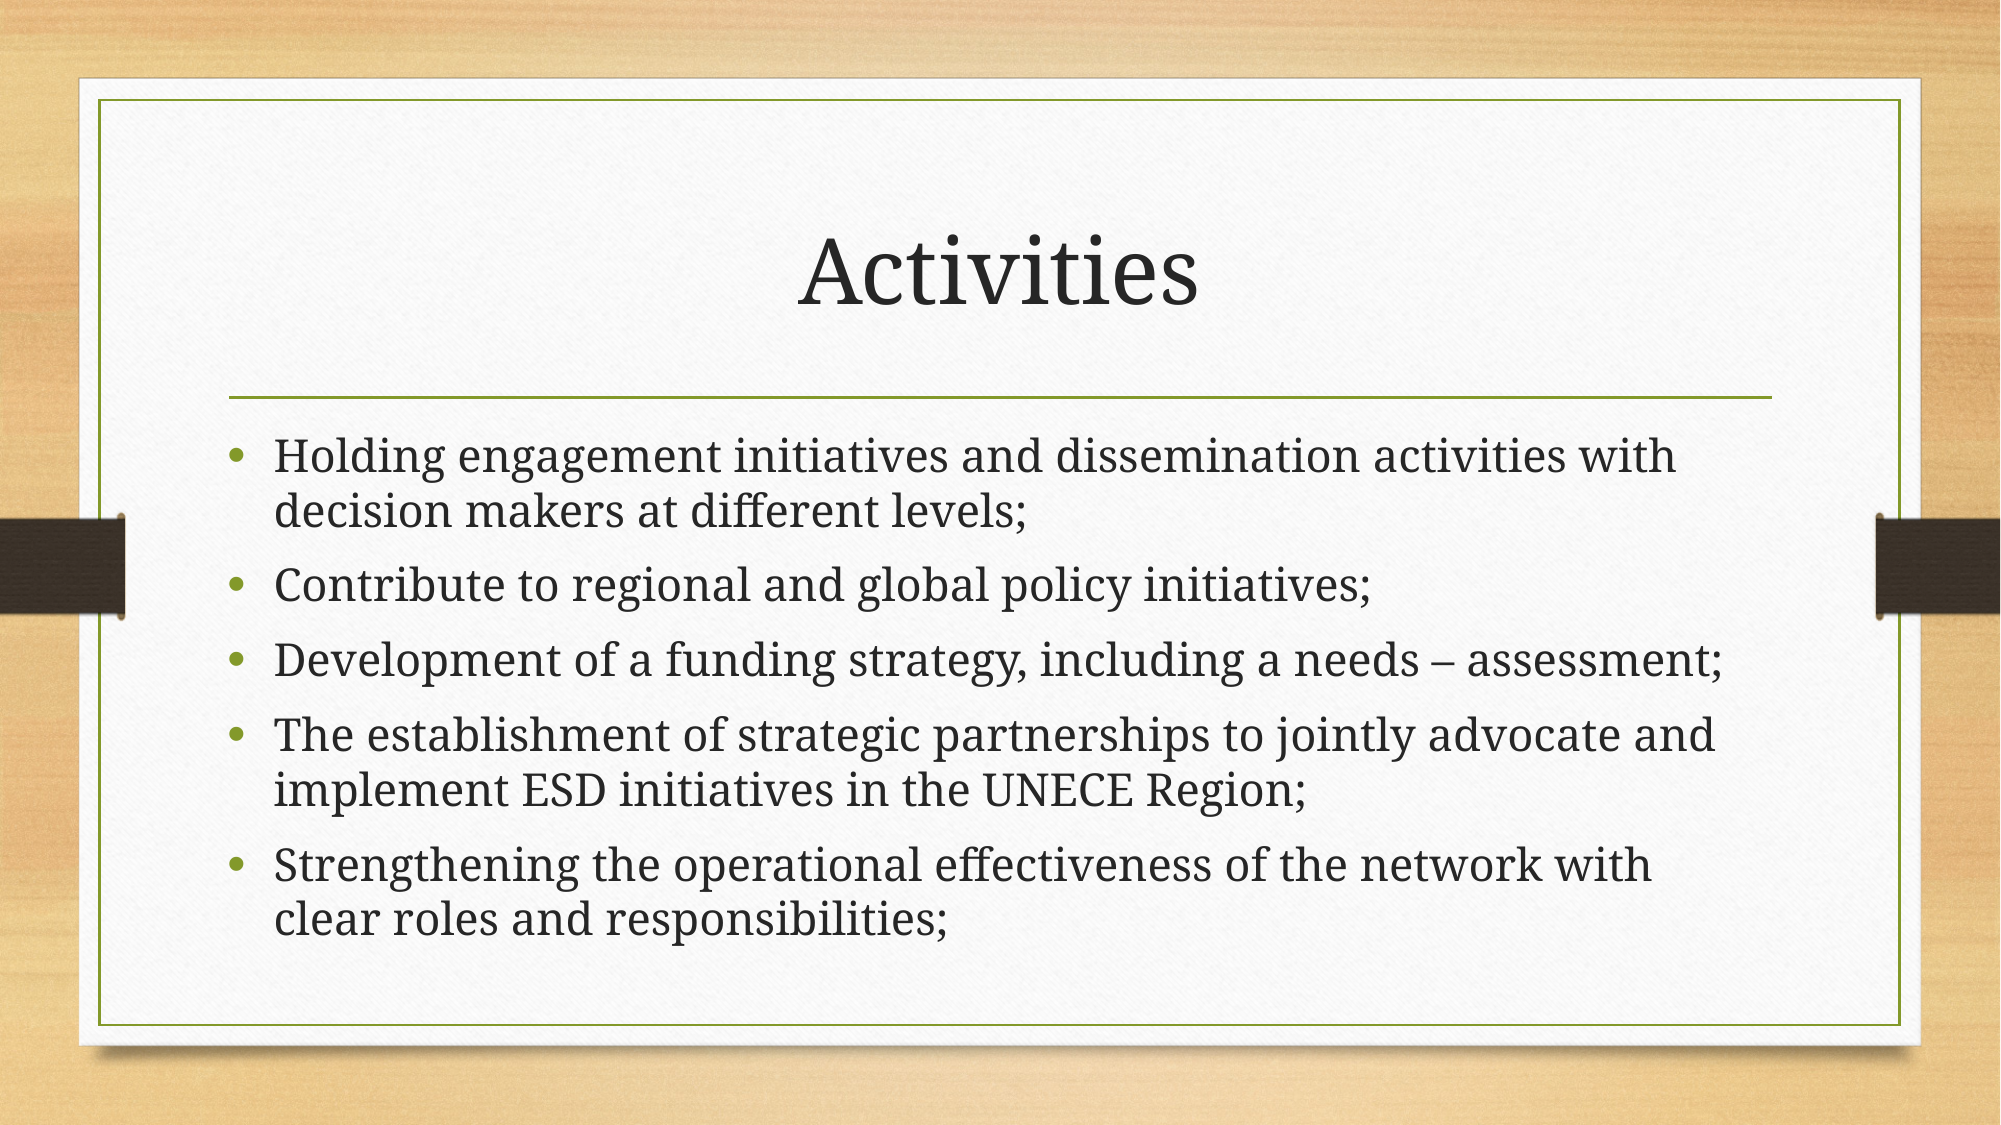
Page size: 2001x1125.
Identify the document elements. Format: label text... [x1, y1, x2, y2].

title Activities [212, 161, 1788, 375]
picture [0, 0, 2001, 1125]
list Holding engagement initiatives and dissemination activities with decision makers at different levels; Contribute to regional and global policy initiatives; Development of a funding strategy, including a needs – assessment; The establishment of strategic partnerships to jointly advocate and implement ESD initiatives in the UNECE Region; Strengthening the operational effectiveness of the network with clear roles and responsibilities; [212, 419, 1788, 964]
